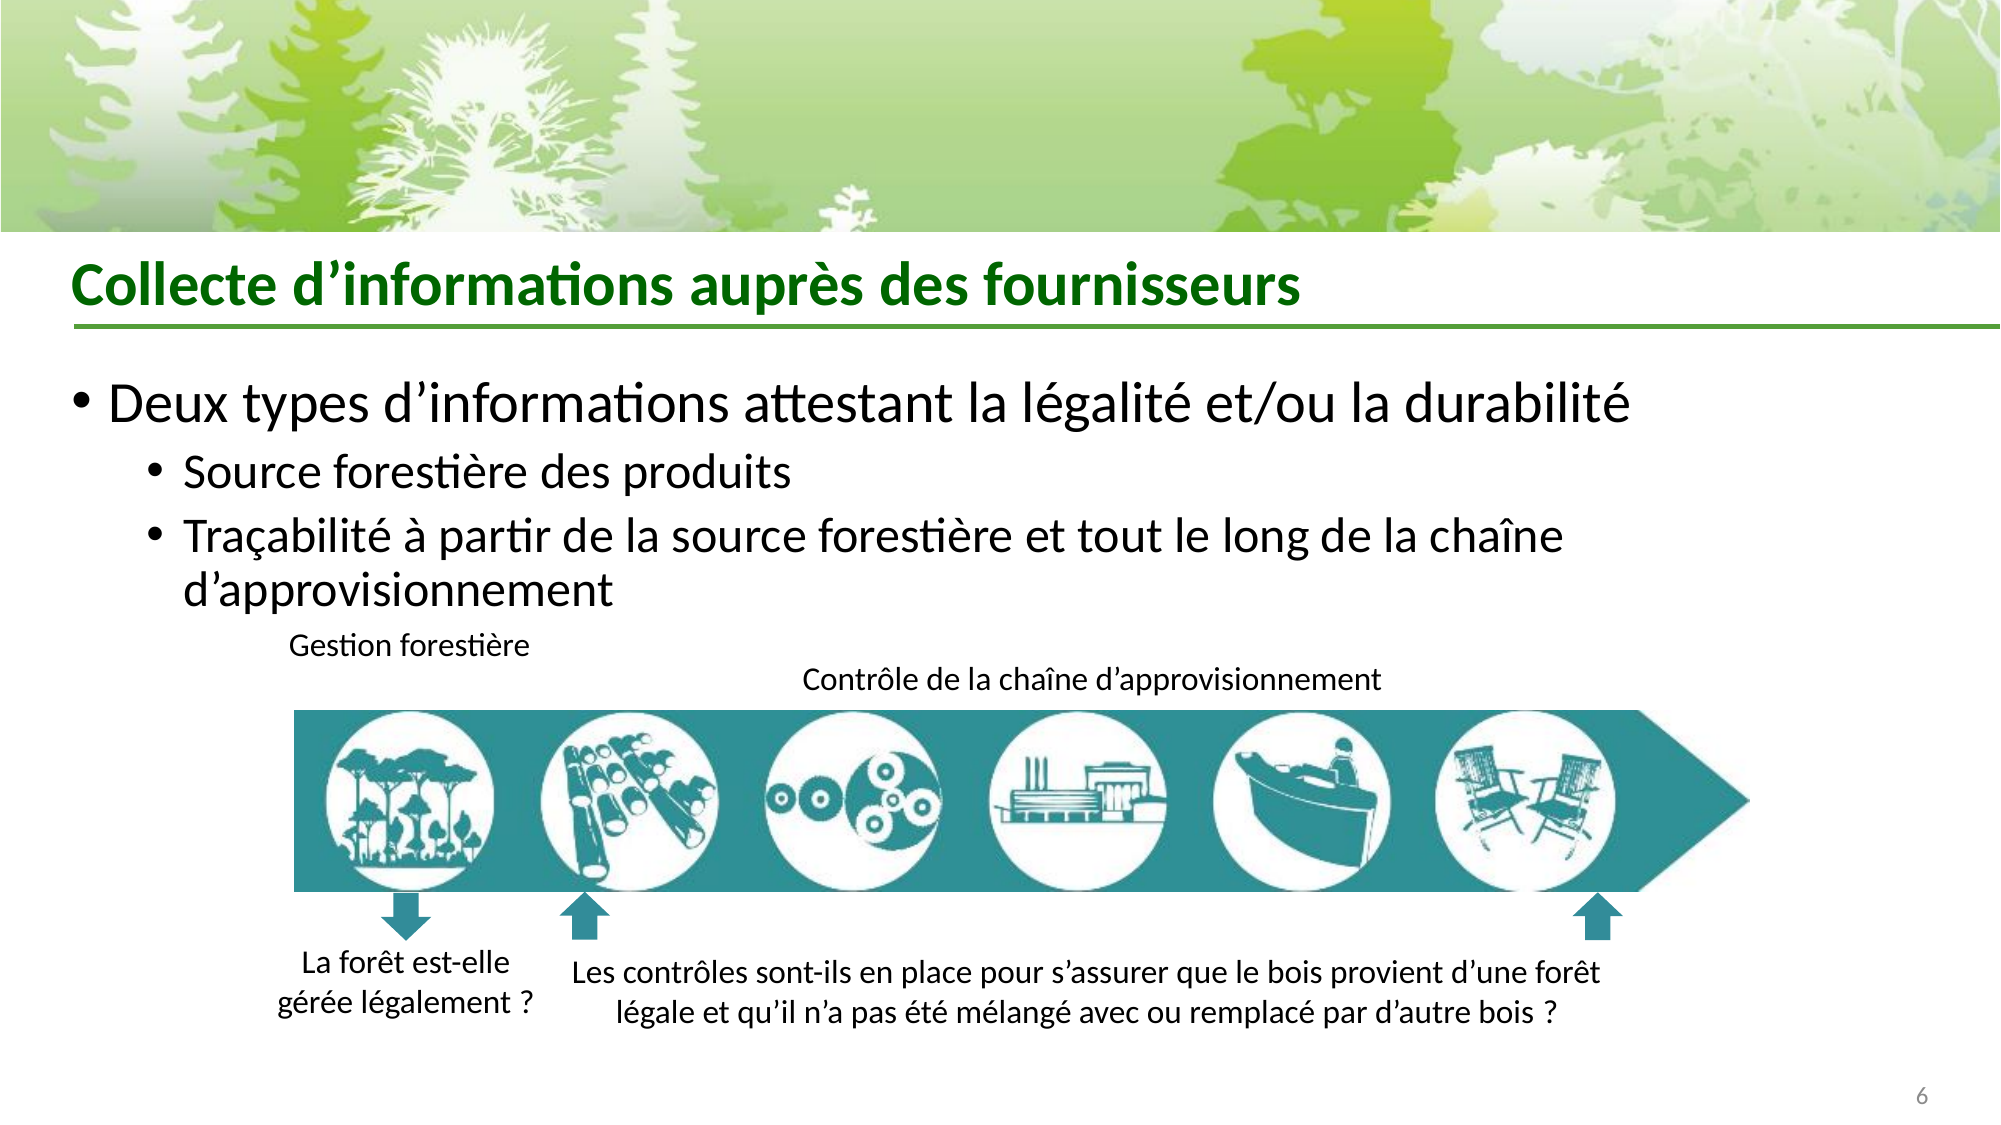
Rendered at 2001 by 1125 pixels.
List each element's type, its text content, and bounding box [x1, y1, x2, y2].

text_box [378, 892, 434, 943]
picture [0, 0, 2000, 232]
title Collecte d’informations auprès des fournisseurs [56, 191, 1557, 364]
text_box Les contrôles sont-ils en place pour s’assurer que le bois provient d’une forêt légale et qu’il n’a pas été mélangé avec ou remplacé par d’autre bois ? [551, 943, 1624, 1038]
text_box [1569, 892, 1626, 942]
text_box La forêt est-elle gérée légalement ? [252, 933, 560, 1028]
text_box Contrôle de la chaîne d’approvisionnement [556, 650, 1629, 705]
text_box [556, 892, 613, 941]
slide_number 6 [1493, 1065, 1944, 1125]
text_box Gestion forestière [255, 616, 563, 671]
picture [294, 710, 1750, 892]
list Deux types d’informations attestant la légalité et/ou la durabilité Source forestière des produits Traçabilité à partir de la source forestière et tout le long de la chaîne d’approvisionnement [56, 364, 1944, 1053]
